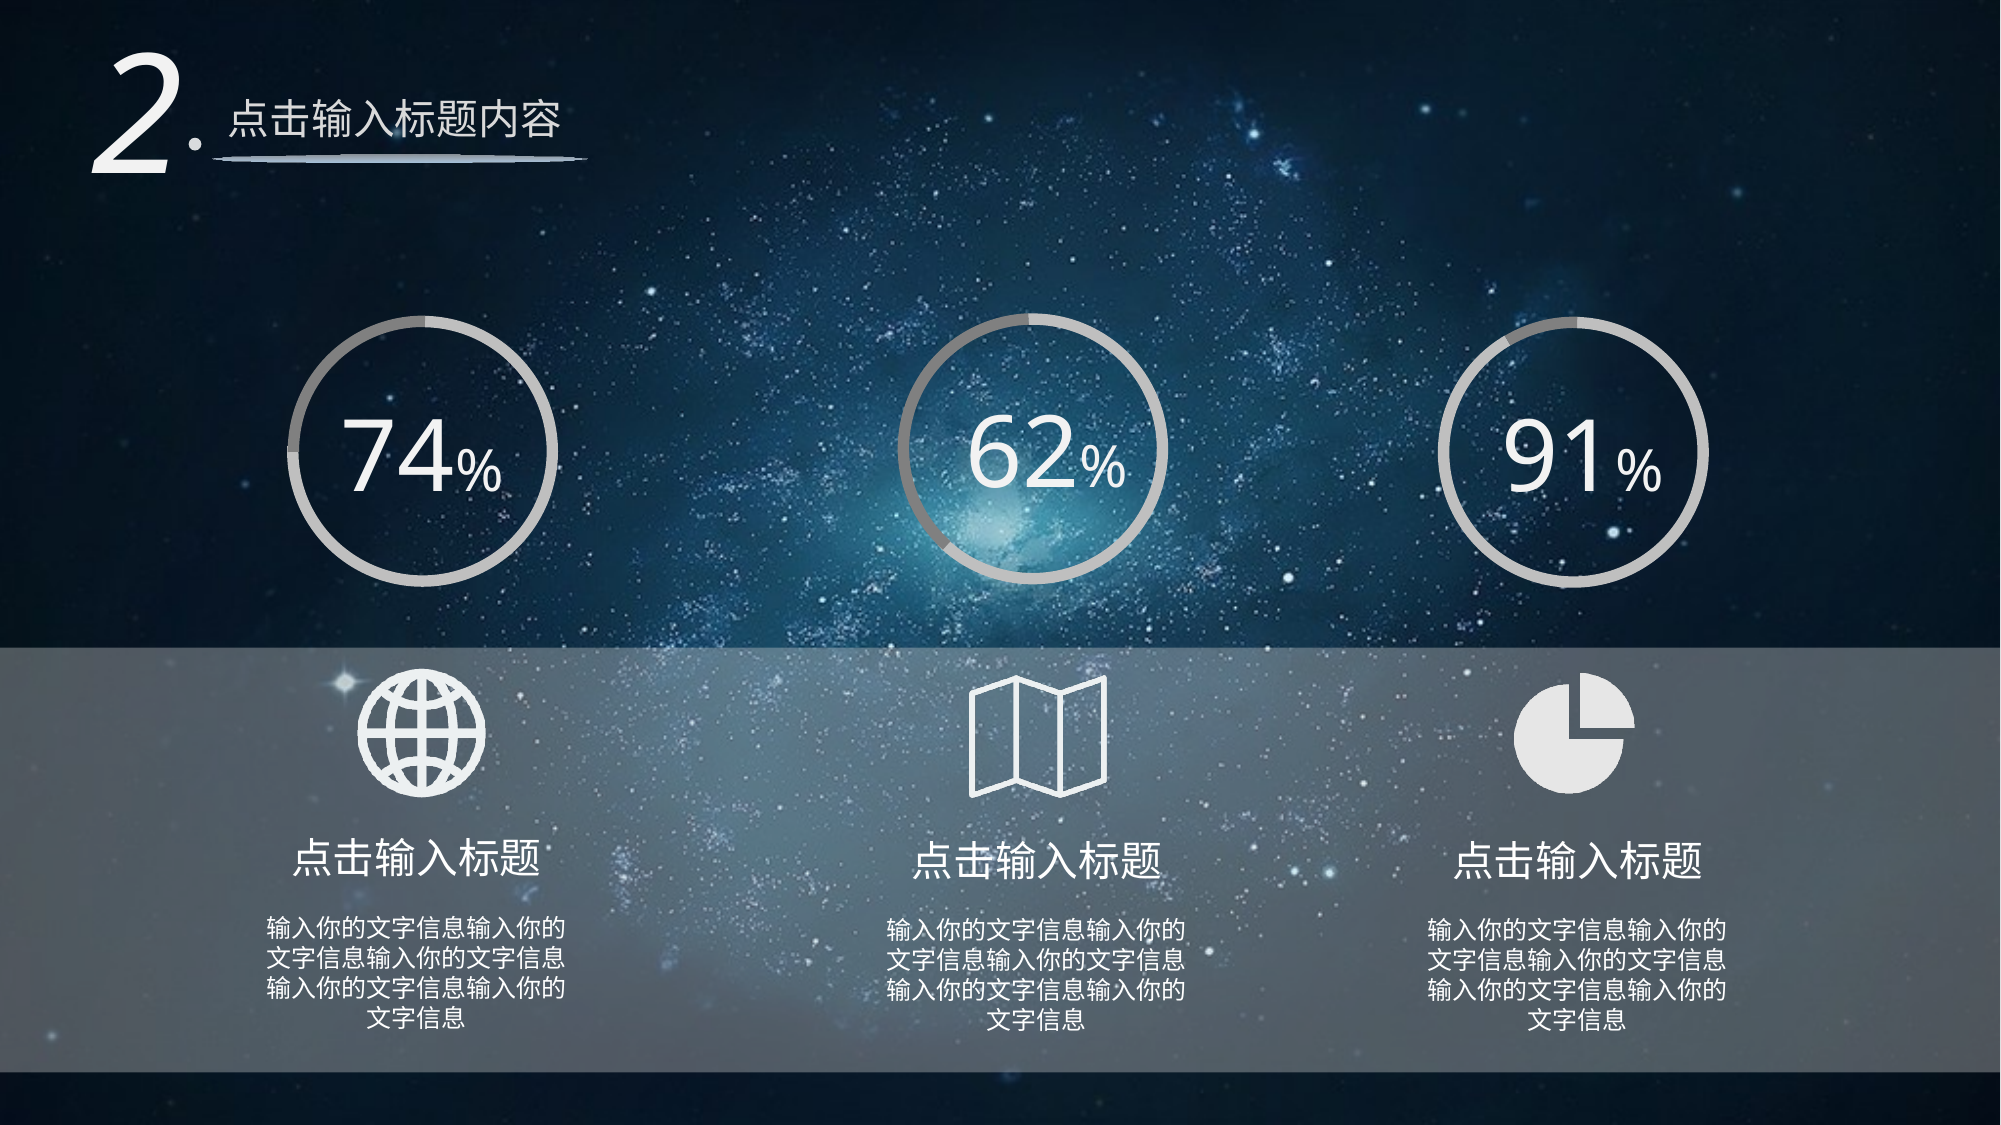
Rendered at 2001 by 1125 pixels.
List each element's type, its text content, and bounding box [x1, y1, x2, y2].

text_box [209, 153, 591, 164]
text_box [896, 312, 1030, 552]
picture [1505, 664, 1643, 802]
text_box 点击输入标题内容 [212, 85, 577, 151]
picture [0, 0, 2001, 1125]
picture [339, 658, 504, 823]
text_box [286, 314, 427, 454]
picture [969, 675, 1107, 798]
text_box 输入你的文字信息输入你的文字信息输入你的文字信息输入你的文字信息输入你的文字信息 [245, 904, 587, 1040]
text_box [199, 137, 203, 151]
text_box [286, 314, 560, 588]
text_box 输入你的文字信息输入你的文字信息输入你的文字信息输入你的文字信息输入你的文字信息 [1406, 907, 1749, 1042]
text_box 91% [1486, 384, 1679, 519]
text_box 点击输入标题 [276, 824, 557, 890]
text_box 74% [326, 384, 519, 519]
text_box 2 [76, 0, 199, 215]
text_box 点击输入标题 [1437, 827, 1718, 893]
text_box [1436, 315, 1710, 589]
text_box 输入你的文字信息输入你的文字信息输入你的文字信息输入你的文字信息输入你的文字信息 [865, 907, 1208, 1042]
text_box 62% [950, 380, 1143, 516]
text_box [0, 647, 2000, 1073]
text_box 点击输入标题 [896, 827, 1177, 893]
text_box [943, 312, 1170, 586]
text_box [1503, 315, 1579, 348]
